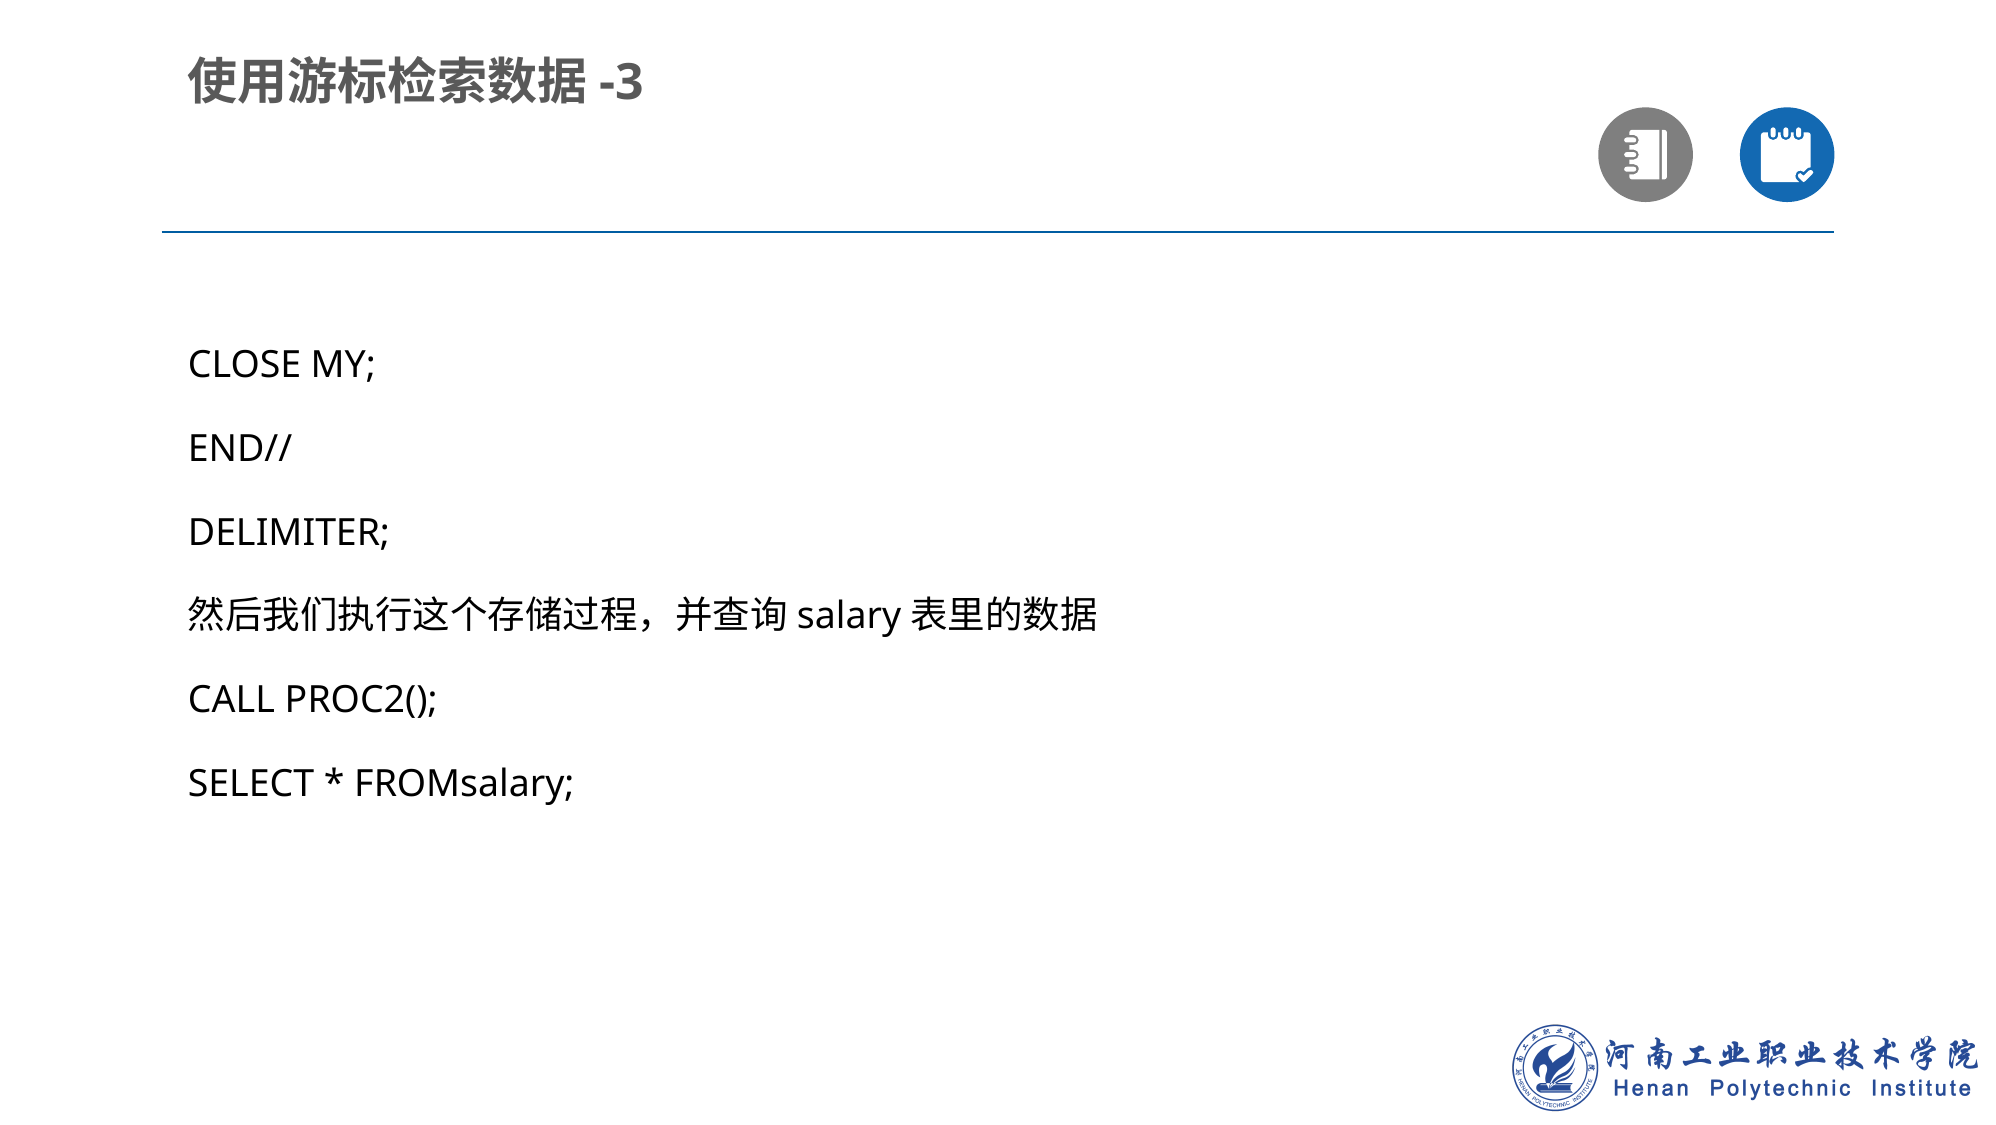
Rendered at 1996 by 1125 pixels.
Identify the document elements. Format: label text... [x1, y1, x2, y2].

picture [1493, 1020, 1984, 1118]
text_box 使用游标检索数据-3 [187, 43, 827, 127]
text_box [1598, 107, 1694, 203]
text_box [1739, 107, 1835, 203]
text_box CLOSE MY; END// DELIMITER; 然后我们执行这个存储过程，并查询salary表里的数据 CALL PROC2(); SELECT * FROMsalary; [167, 281, 1668, 851]
